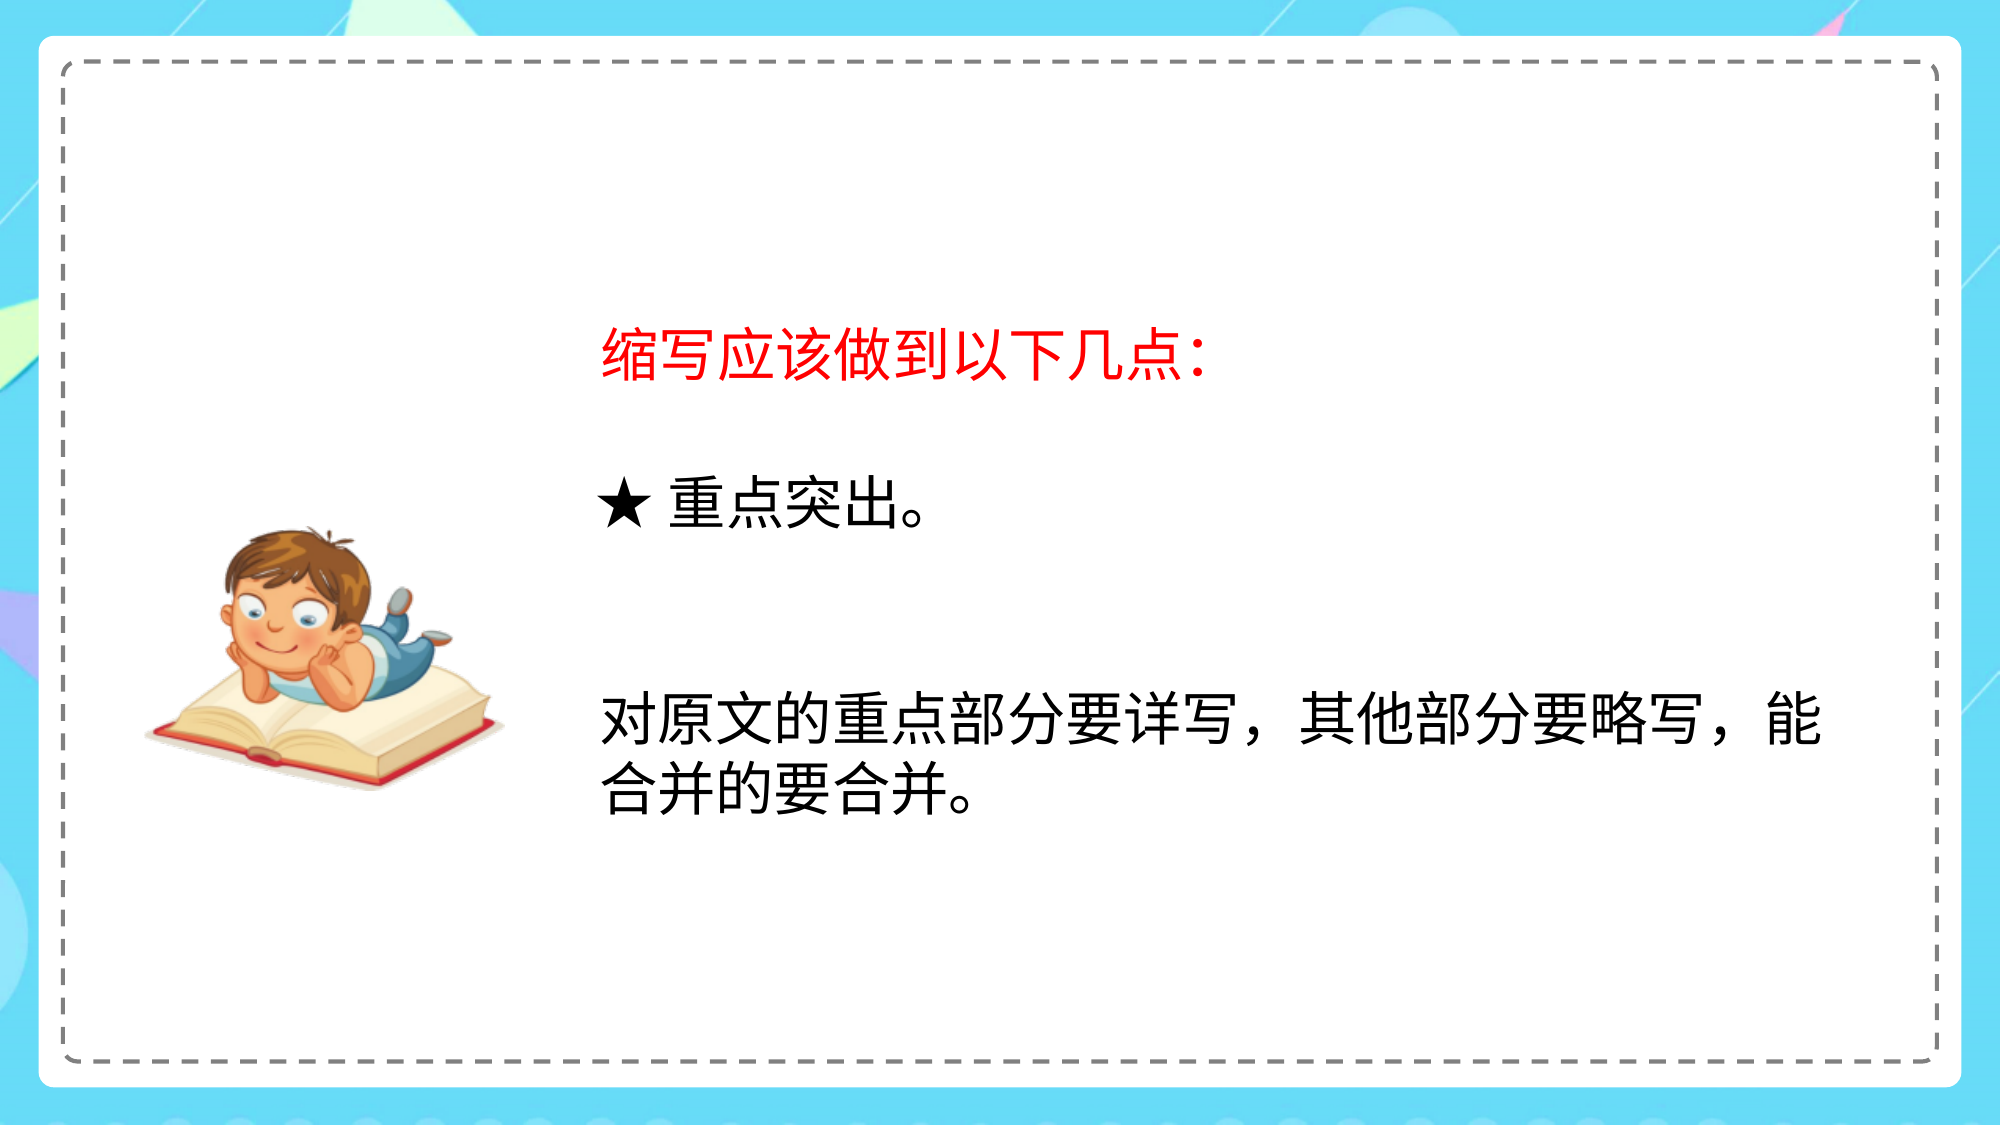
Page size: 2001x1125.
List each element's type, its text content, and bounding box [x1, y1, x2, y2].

text_box 缩写应该做到以下几点： [586, 310, 1257, 396]
text_box 对原文的重点部分要详写，其他部分要略写，能 合并的要合并。 [584, 675, 1838, 830]
text_box ★重点突出。 [580, 458, 974, 544]
picture [0, 0, 2000, 1125]
